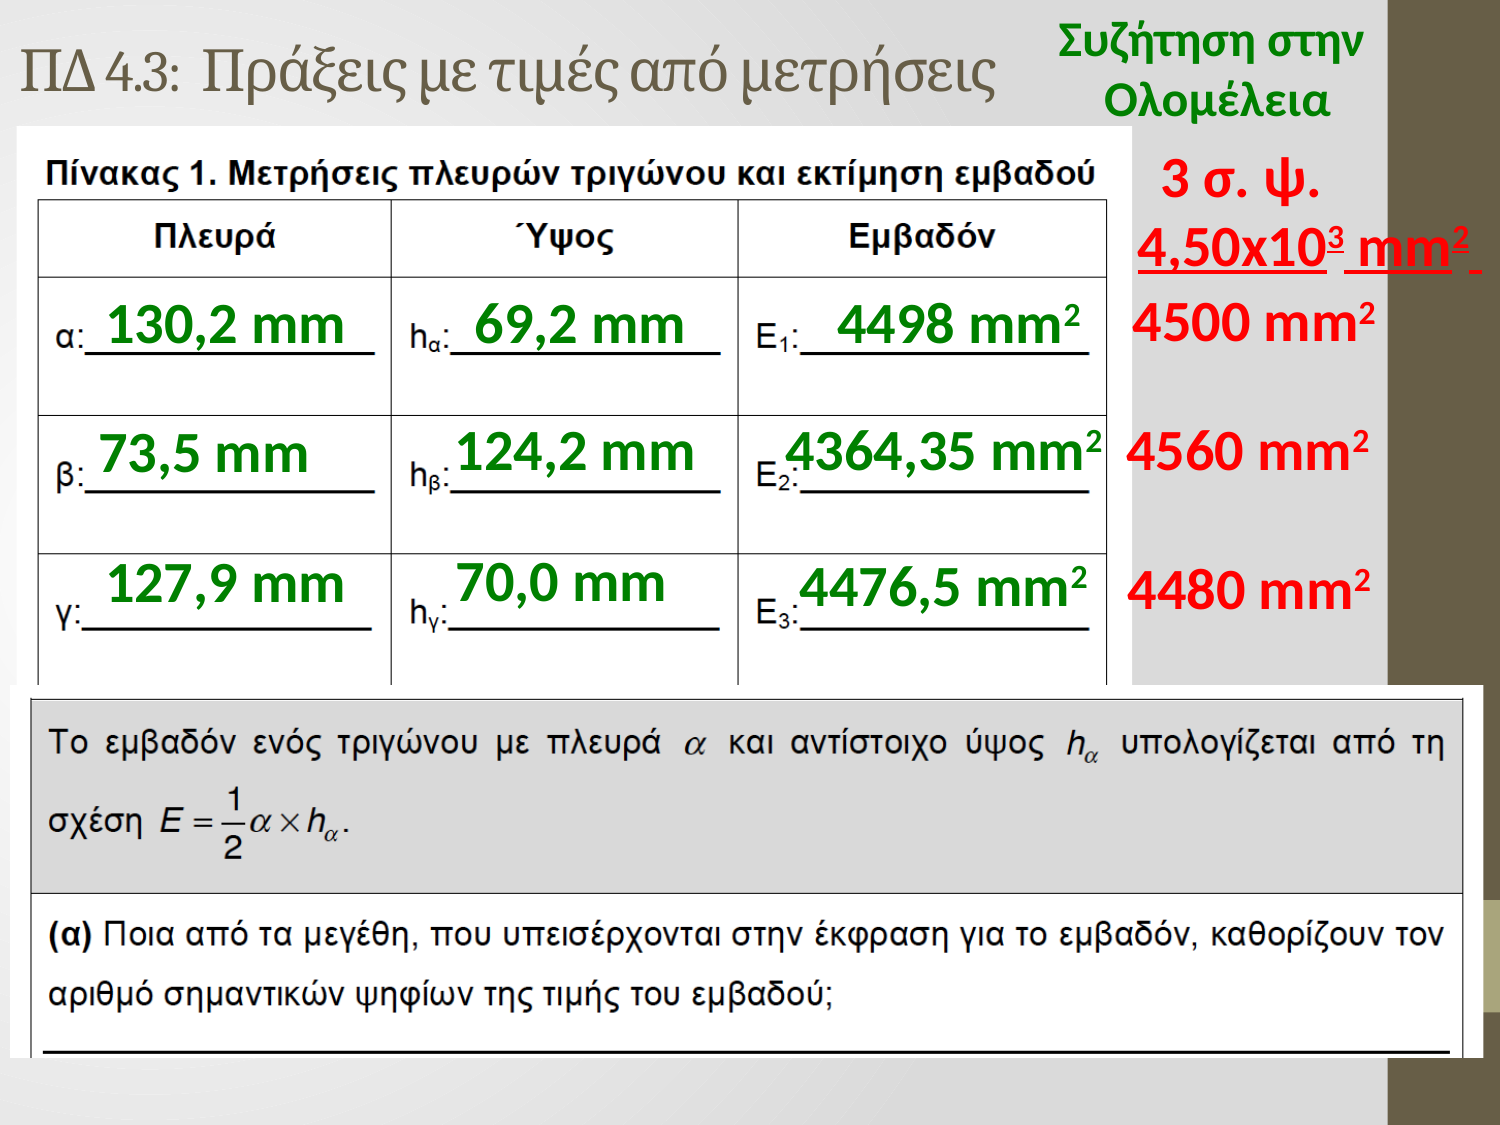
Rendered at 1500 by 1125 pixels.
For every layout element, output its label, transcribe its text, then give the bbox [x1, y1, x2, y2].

text_box 4480 mm2 [1143, 543, 1399, 629]
picture [9, 125, 1484, 1059]
text_box 4,50x103 mm2 [1143, 200, 1498, 286]
text_box 4500 mm2 [1143, 275, 1404, 361]
text_box 4560 mm2 [1143, 404, 1398, 489]
text_box Συζήτηση στην Ολομέλεια [1043, 0, 1380, 135]
title ΠΔ 4.3: Πράξεις με τιμές από μετρήσεις [4, 0, 1043, 162]
text_box 3 σ. ψ. [1145, 132, 1338, 217]
